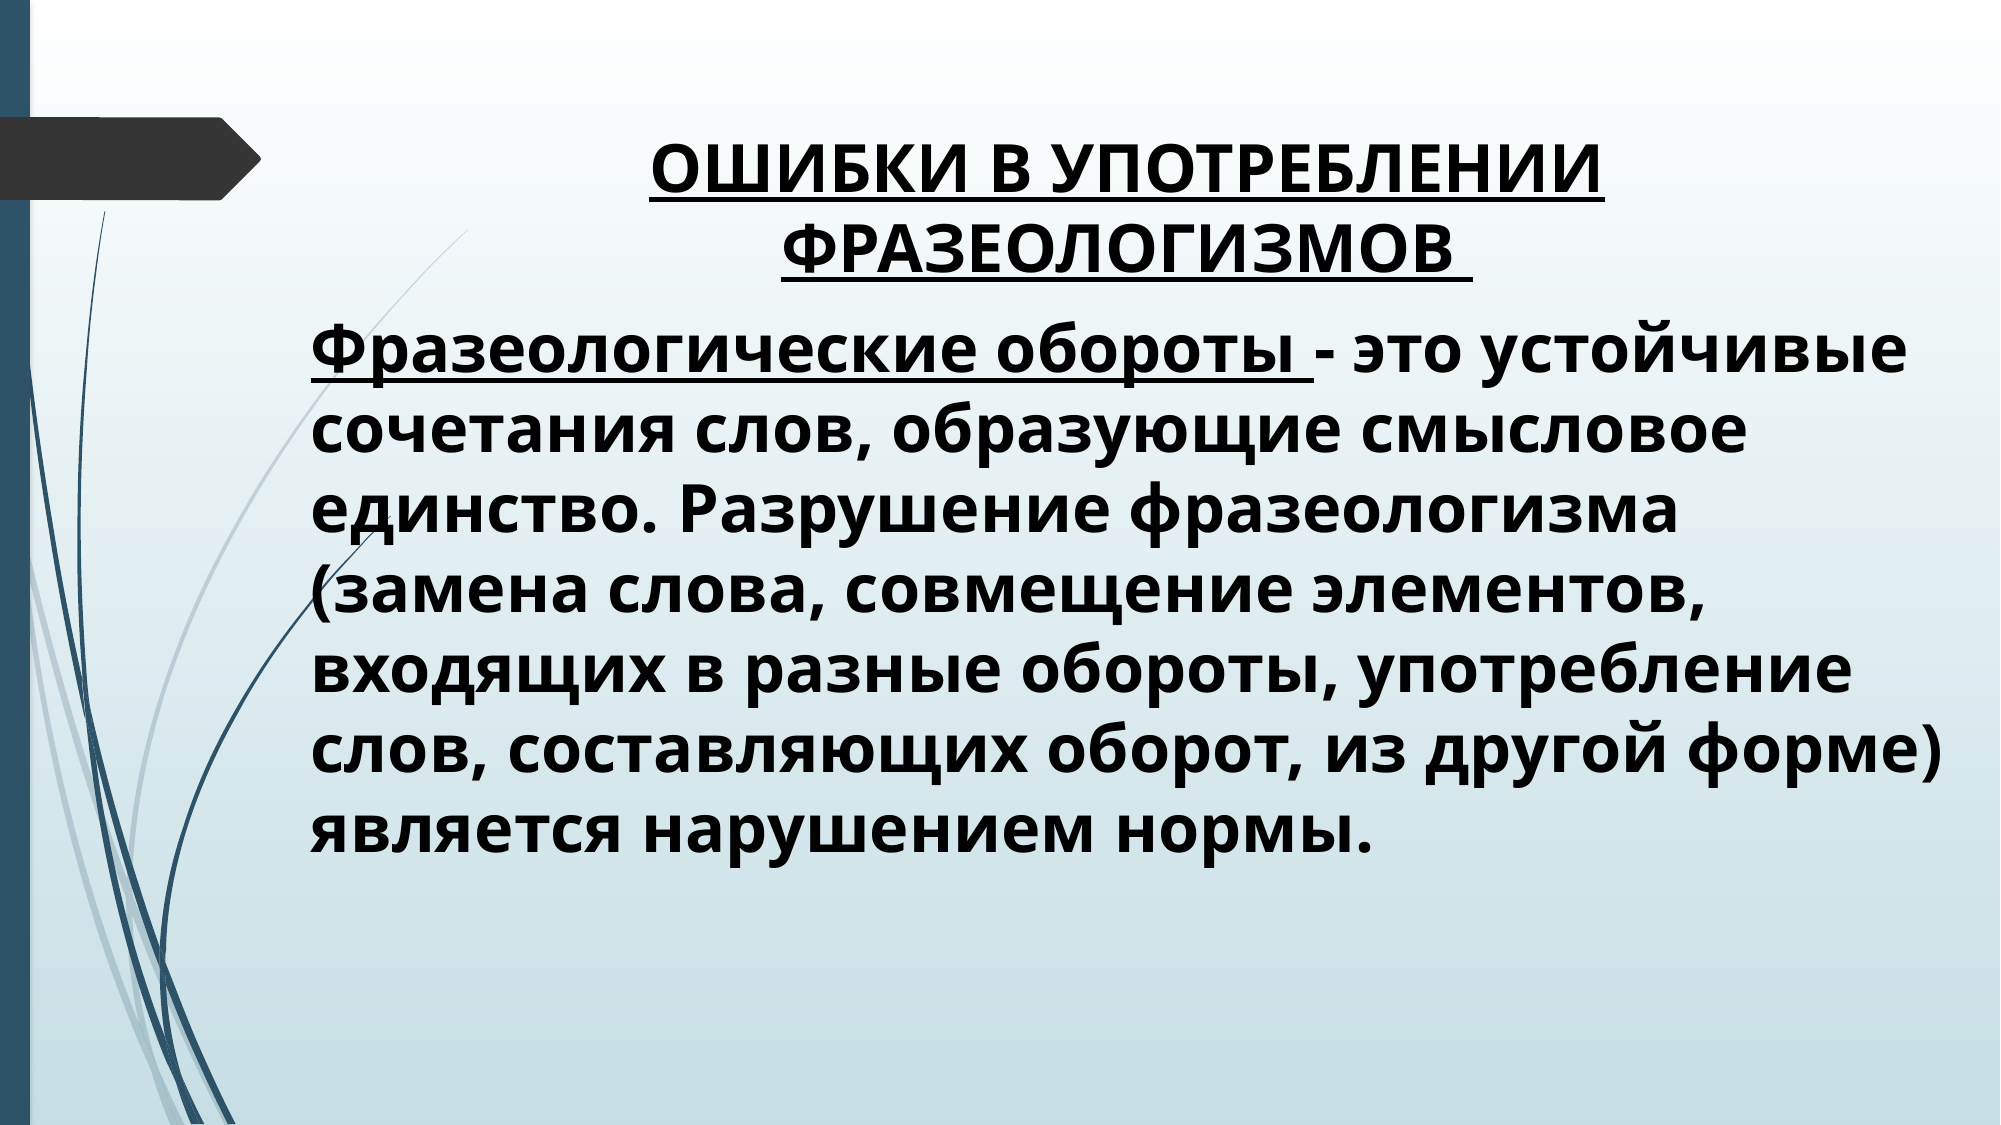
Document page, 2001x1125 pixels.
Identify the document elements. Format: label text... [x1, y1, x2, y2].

list ОШИБКИ В УПОТРЕБЛЕНИИ ФРАЗЕОЛОГИЗМОВ Фразеологические обороты - это устойчивые сочетания слов, образующие смысловое единство. Разрушение фразеологизма (замена слова, совмещение элементов, входящих в разные обороты, употребление слов, составляющих оборот, из другой форме) является нарушением нормы. [295, 117, 1959, 1107]
